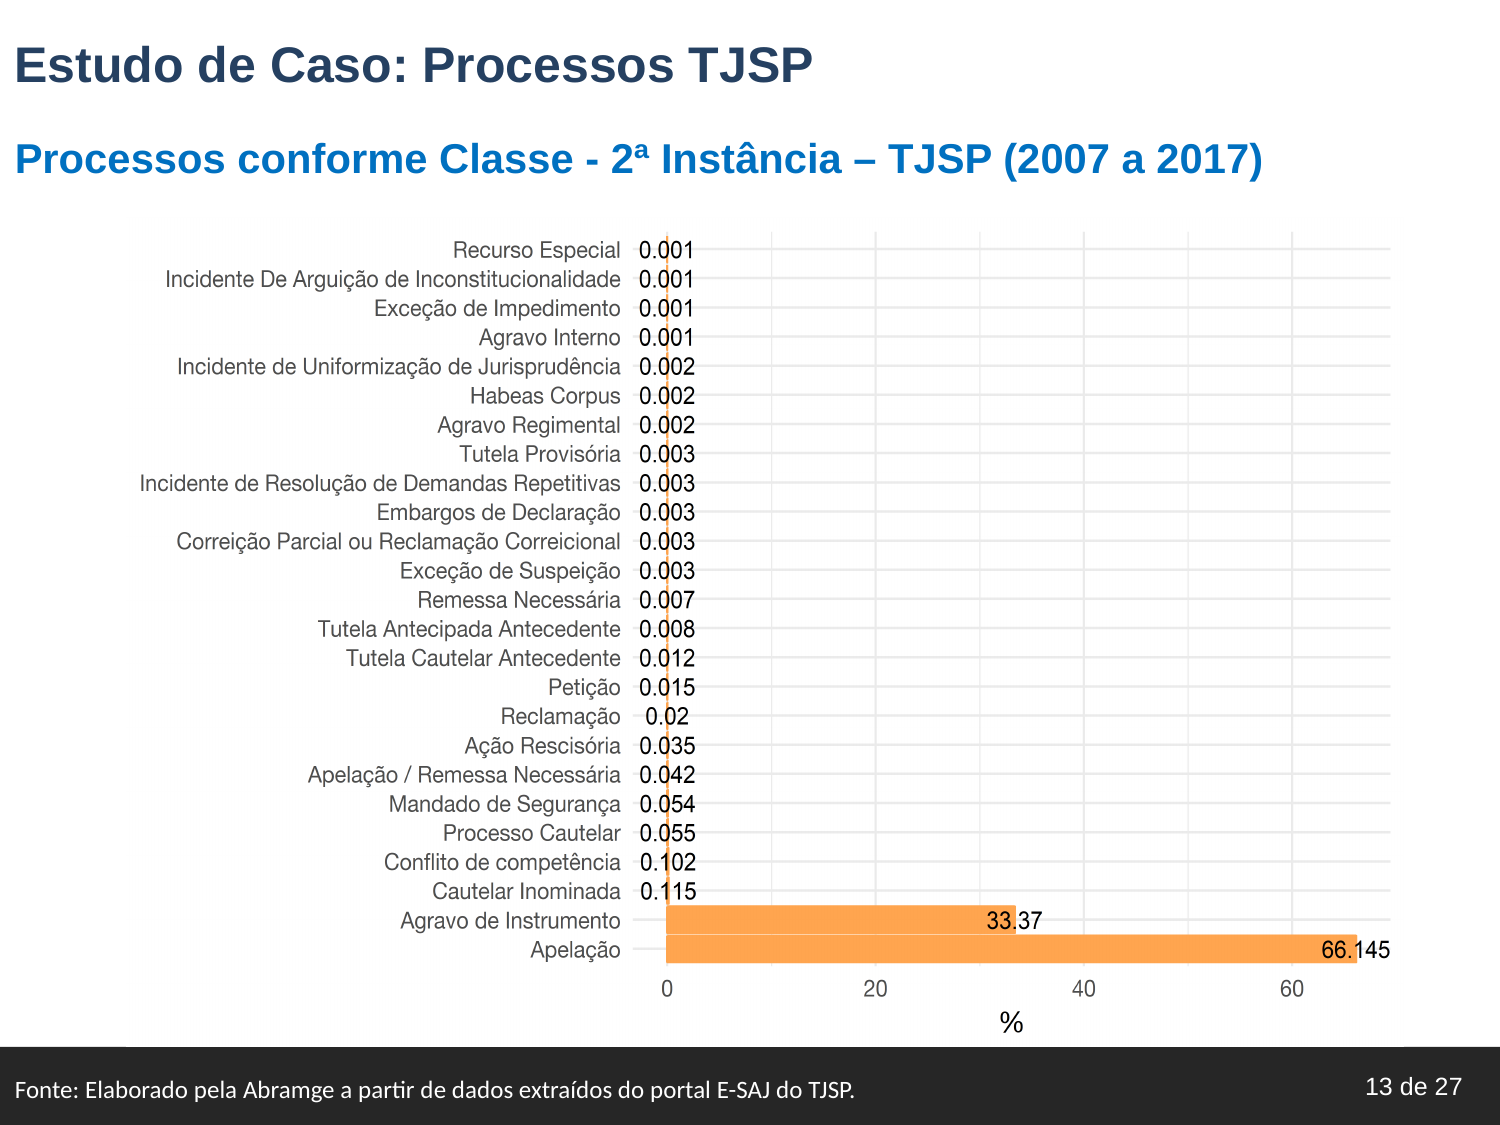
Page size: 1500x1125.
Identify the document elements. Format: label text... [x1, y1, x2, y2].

picture [126, 217, 1404, 1047]
text_box Estudo de Caso: Processos TJSP [0, 25, 1442, 100]
text_box Fonte: Elaborado pela Abramge a partir de dados extraídos do portal E-SAJ do TJSP. [0, 1066, 1348, 1112]
text_box Processos conforme Classe - 2ª Instância – TJSP (2007 a 2017) [0, 124, 1500, 190]
